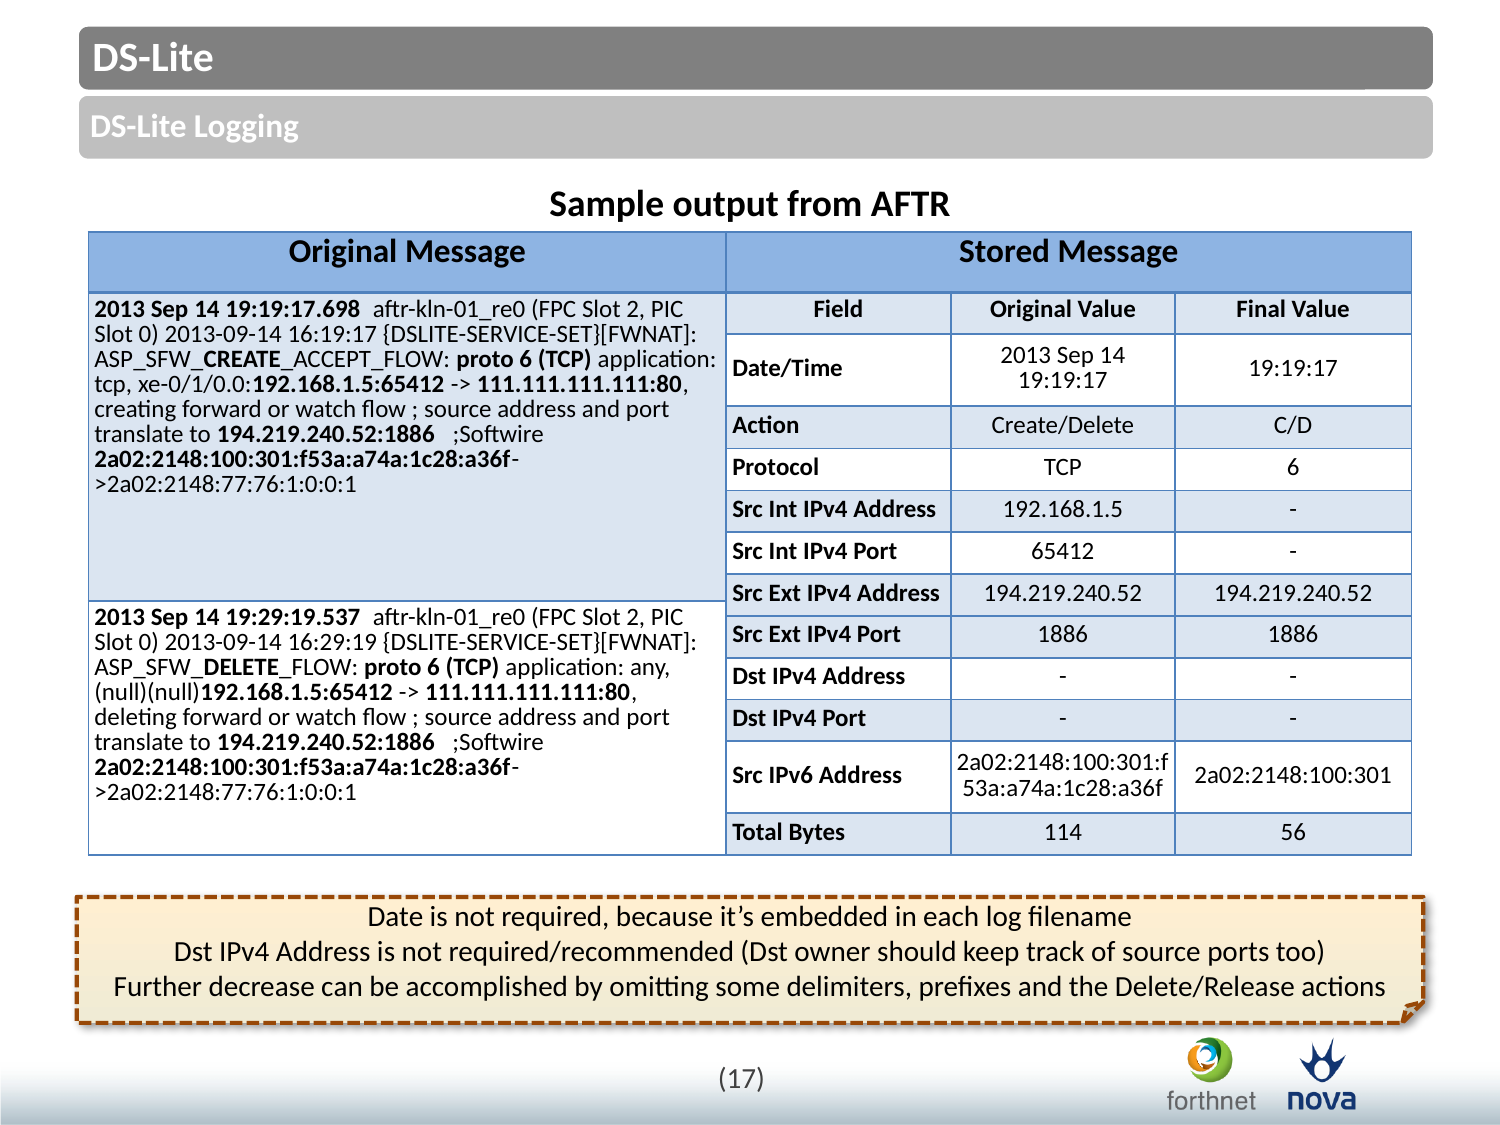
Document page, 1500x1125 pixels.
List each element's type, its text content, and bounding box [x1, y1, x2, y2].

table_cell 2a02:2148:100:301:f53a:a74a:1c28:a36f [952, 742, 1174, 812]
table_cell - [1176, 700, 1411, 740]
table_cell 2a02:2148:100:301 [1176, 742, 1411, 812]
table_cell Date/Time [727, 335, 950, 405]
table_cell Src Int IPv4 Address [727, 491, 950, 531]
table_cell TCP [952, 449, 1174, 490]
table_cell 19:19:17 [1176, 335, 1411, 405]
table_cell 1886 [952, 617, 1174, 657]
table_cell - [952, 659, 1174, 699]
table_cell 192.168.1.5 [952, 491, 1174, 531]
table_cell Src IPv6 Address [727, 742, 950, 812]
table_cell Protocol [727, 449, 950, 490]
table_cell 2013 Sep 14 19:29:19.537 aftr-kln-01_re0 (FPC Slot 2, PIC Slot 0) 2013-09-14 16:29:19 {DSLITE-SERVICE-SET}[FWNAT]: ASP_SFW_DELETE_FLOW: proto 6 (TCP) application: any, (null)(null)192.168.1.5:65412 -> 111.111.111.111:80, deleting forward or watch flow ; source address and port translate to 194.219.240.52:1886 ;Softwire 2a02:2148:100:301:f53a:a74a:1c28:a36f->2a02:2148:77:76:1:0:0:1 [89, 602, 725, 854]
table_cell Total Bytes [727, 814, 950, 854]
table_cell Src Ext IPv4 Address [727, 575, 950, 615]
table_cell 56 [1176, 814, 1411, 854]
table_cell Dst IPv4 Address [727, 659, 950, 699]
table_cell Src Int IPv4 Port [727, 533, 950, 573]
table_cell C/D [1176, 407, 1411, 448]
table_cell - [1176, 491, 1411, 531]
table_cell Original Value [952, 294, 1174, 333]
table_cell 2013 Sep 14 19:19:17.698 aftr-kln-01_re0 (FPC Slot 2, PIC Slot 0) 2013-09-14 16:19:17 {DSLITE-SERVICE-SET}[FWNAT]: ASP_SFW_CREATE_ACCEPT_FLOW: proto 6 (TCP) application: tcp, xe-0/1/0.0:192.168.1.5:65412 -> 111.111.111.111:80, creating forward or watch flow ; source address and port translate to 194.219.240.52:1886 ;Softwire 2a02:2148:100:301:f53a:a74a:1c28:a36f->2a02:2148:77:76:1:0:0:1 [89, 294, 725, 600]
table_cell - [1176, 533, 1411, 573]
table_cell 6 [1176, 449, 1411, 490]
table_cell Dst IPv4 Port [727, 700, 950, 740]
slide_number (17) [703, 1046, 1054, 1107]
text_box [76, 24, 1436, 162]
table_cell - [952, 700, 1174, 740]
table_cell Create/Delete [952, 407, 1174, 448]
table_cell 194.219.240.52 [952, 575, 1174, 615]
table_cell - [1176, 659, 1411, 699]
text_box Sample output from AFTR [82, 171, 1418, 231]
table_header Stored Message [727, 233, 1411, 291]
table_header Original Message [89, 233, 725, 291]
table_cell Action [727, 407, 950, 448]
table_cell Src Ext IPv4 Port [727, 617, 950, 657]
table_cell 2013 Sep 14 19:19:17 [952, 335, 1174, 405]
table_cell 114 [952, 814, 1174, 854]
table_cell Final Value [1176, 294, 1411, 333]
table_cell 65412 [952, 533, 1174, 573]
table_cell Field [727, 294, 950, 333]
table_cell 194.219.240.52 [1176, 575, 1411, 615]
picture [2, 1023, 1500, 1125]
table_cell 1886 [1176, 617, 1411, 657]
text_box Date is not required, because it’s embedded in each log filename Dst IPv4 Address is not required/recommended (Dst owner should keep track of source ports too) Further decrease can be accomplished by omitting some delimiters, prefixes and the Delete/Release actions [74, 894, 1426, 1025]
